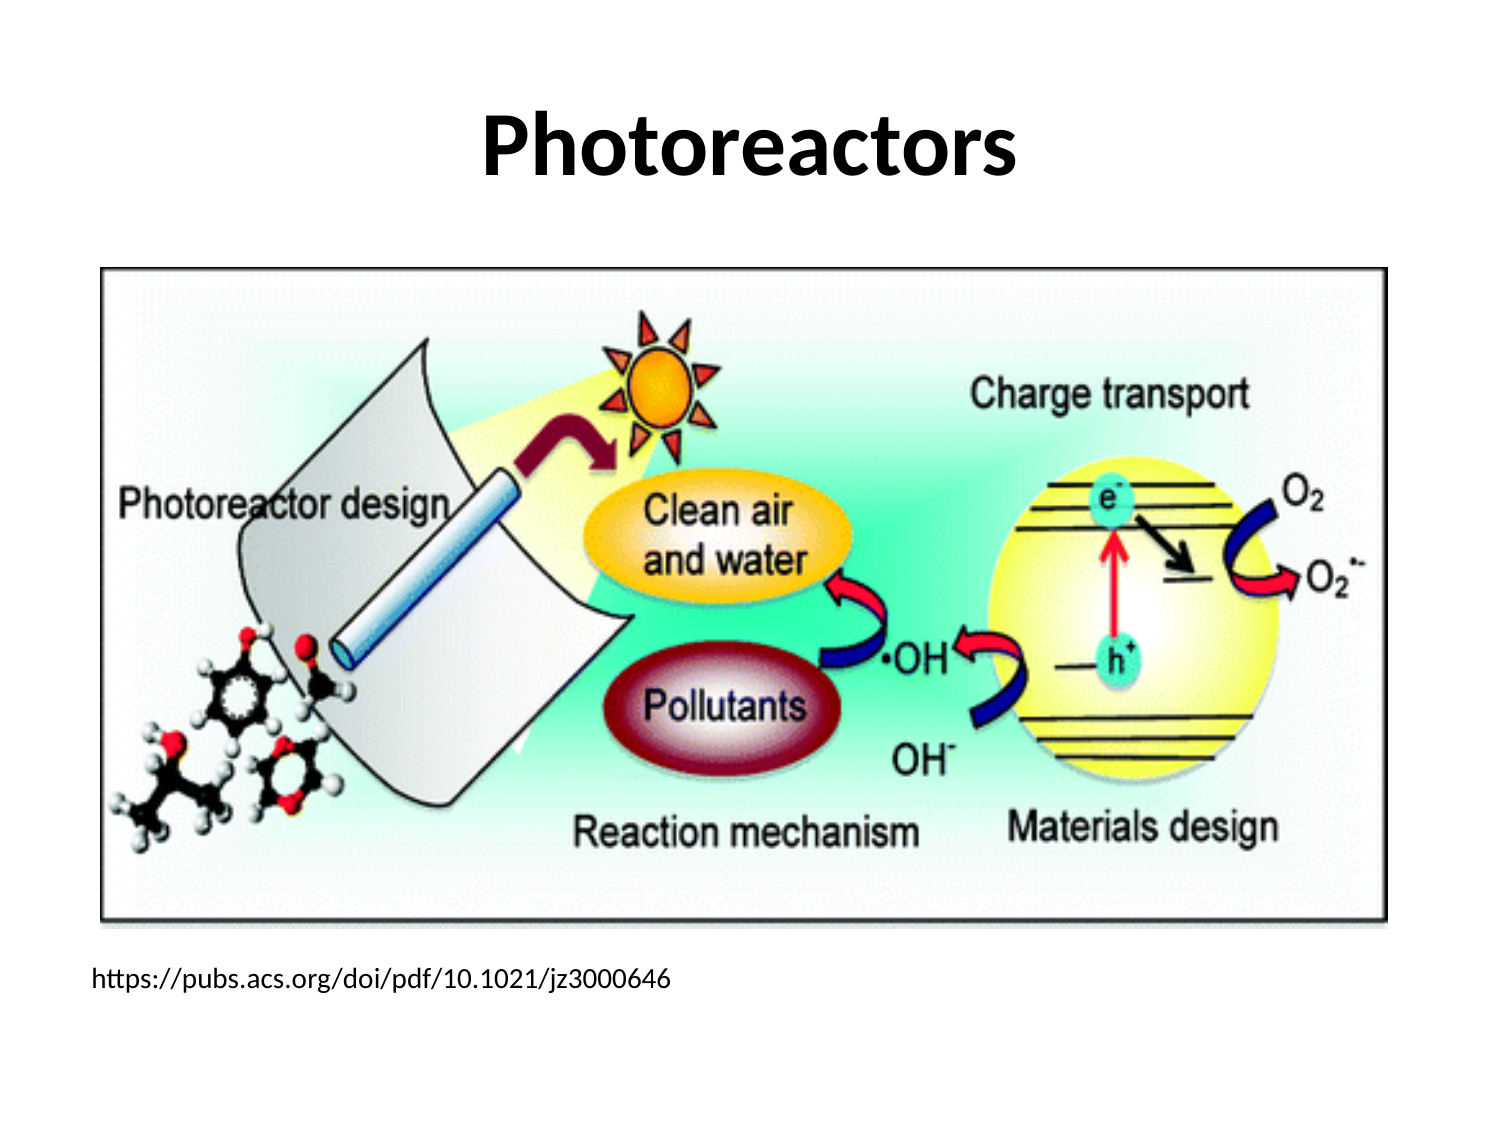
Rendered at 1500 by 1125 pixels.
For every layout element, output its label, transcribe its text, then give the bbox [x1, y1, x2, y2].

text_box https://pubs.acs.org/doi/pdf/10.1021/jz3000646 [76, 952, 869, 1002]
picture [100, 266, 1388, 929]
title Photoreactors [75, 45, 1425, 233]
